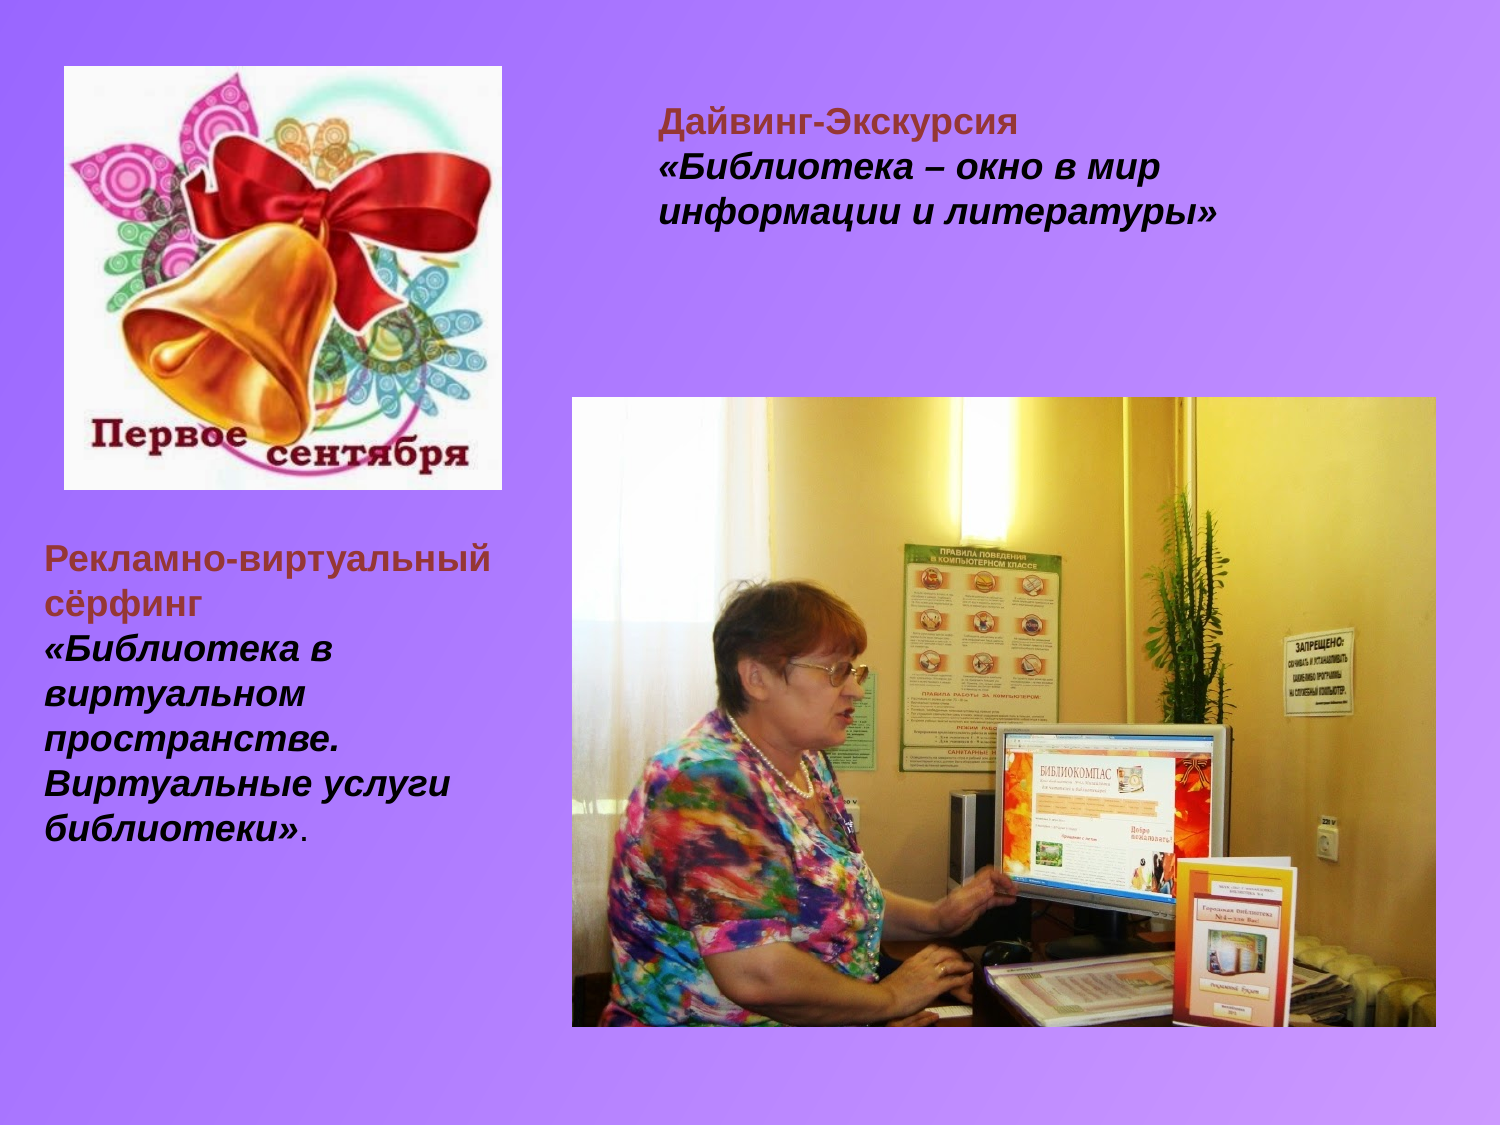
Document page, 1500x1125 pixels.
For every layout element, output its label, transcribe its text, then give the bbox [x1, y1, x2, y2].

picture [572, 396, 1436, 1028]
picture [64, 66, 503, 490]
text_box Дайвинг-Экскурсия «Библиотека – окно в мир информации и литературы» [643, 89, 1394, 240]
text_box Рекламно-виртуальный сёрфинг «Библиотека в виртуальном пространстве. Виртуальные услуги библиотеки». [29, 527, 550, 857]
